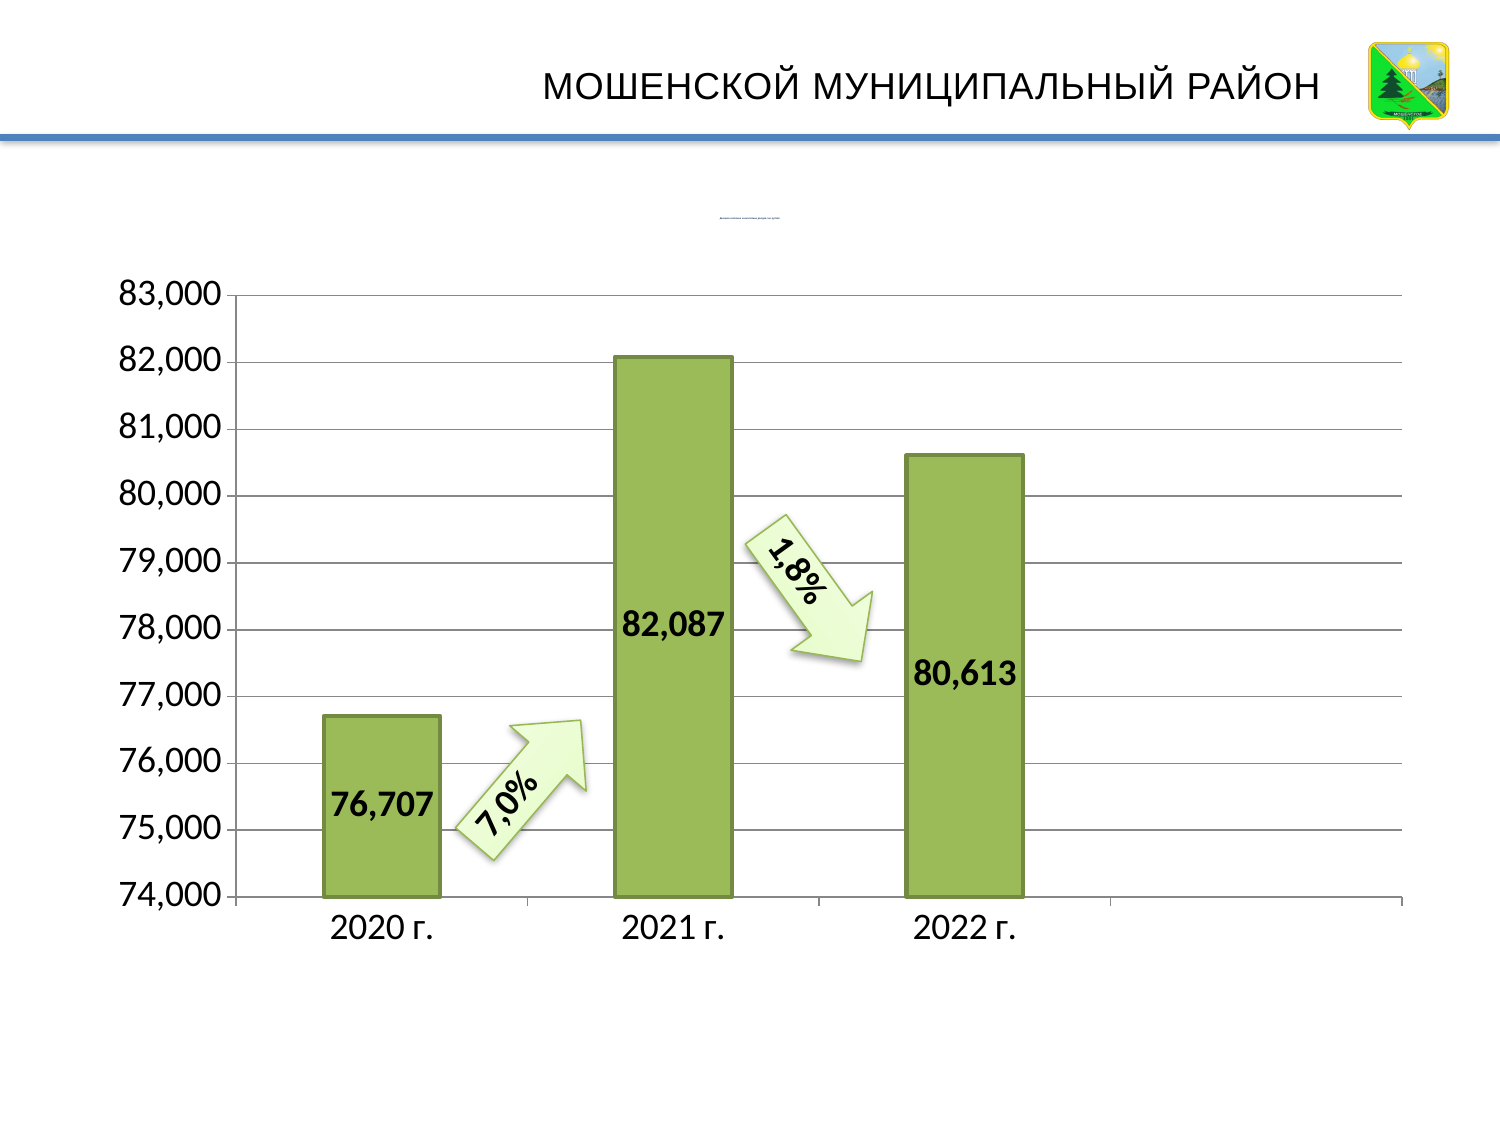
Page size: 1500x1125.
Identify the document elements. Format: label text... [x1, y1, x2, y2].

picture [1366, 39, 1451, 132]
chart [74, 262, 1426, 1006]
text_box МОШЕНСКОЙ МУНИЦИПАЛЬНЫЙ РАЙОН [527, 55, 1361, 115]
title Динамика налоговых и неналоговых доходов, тыс. рублей [75, 209, 1425, 233]
